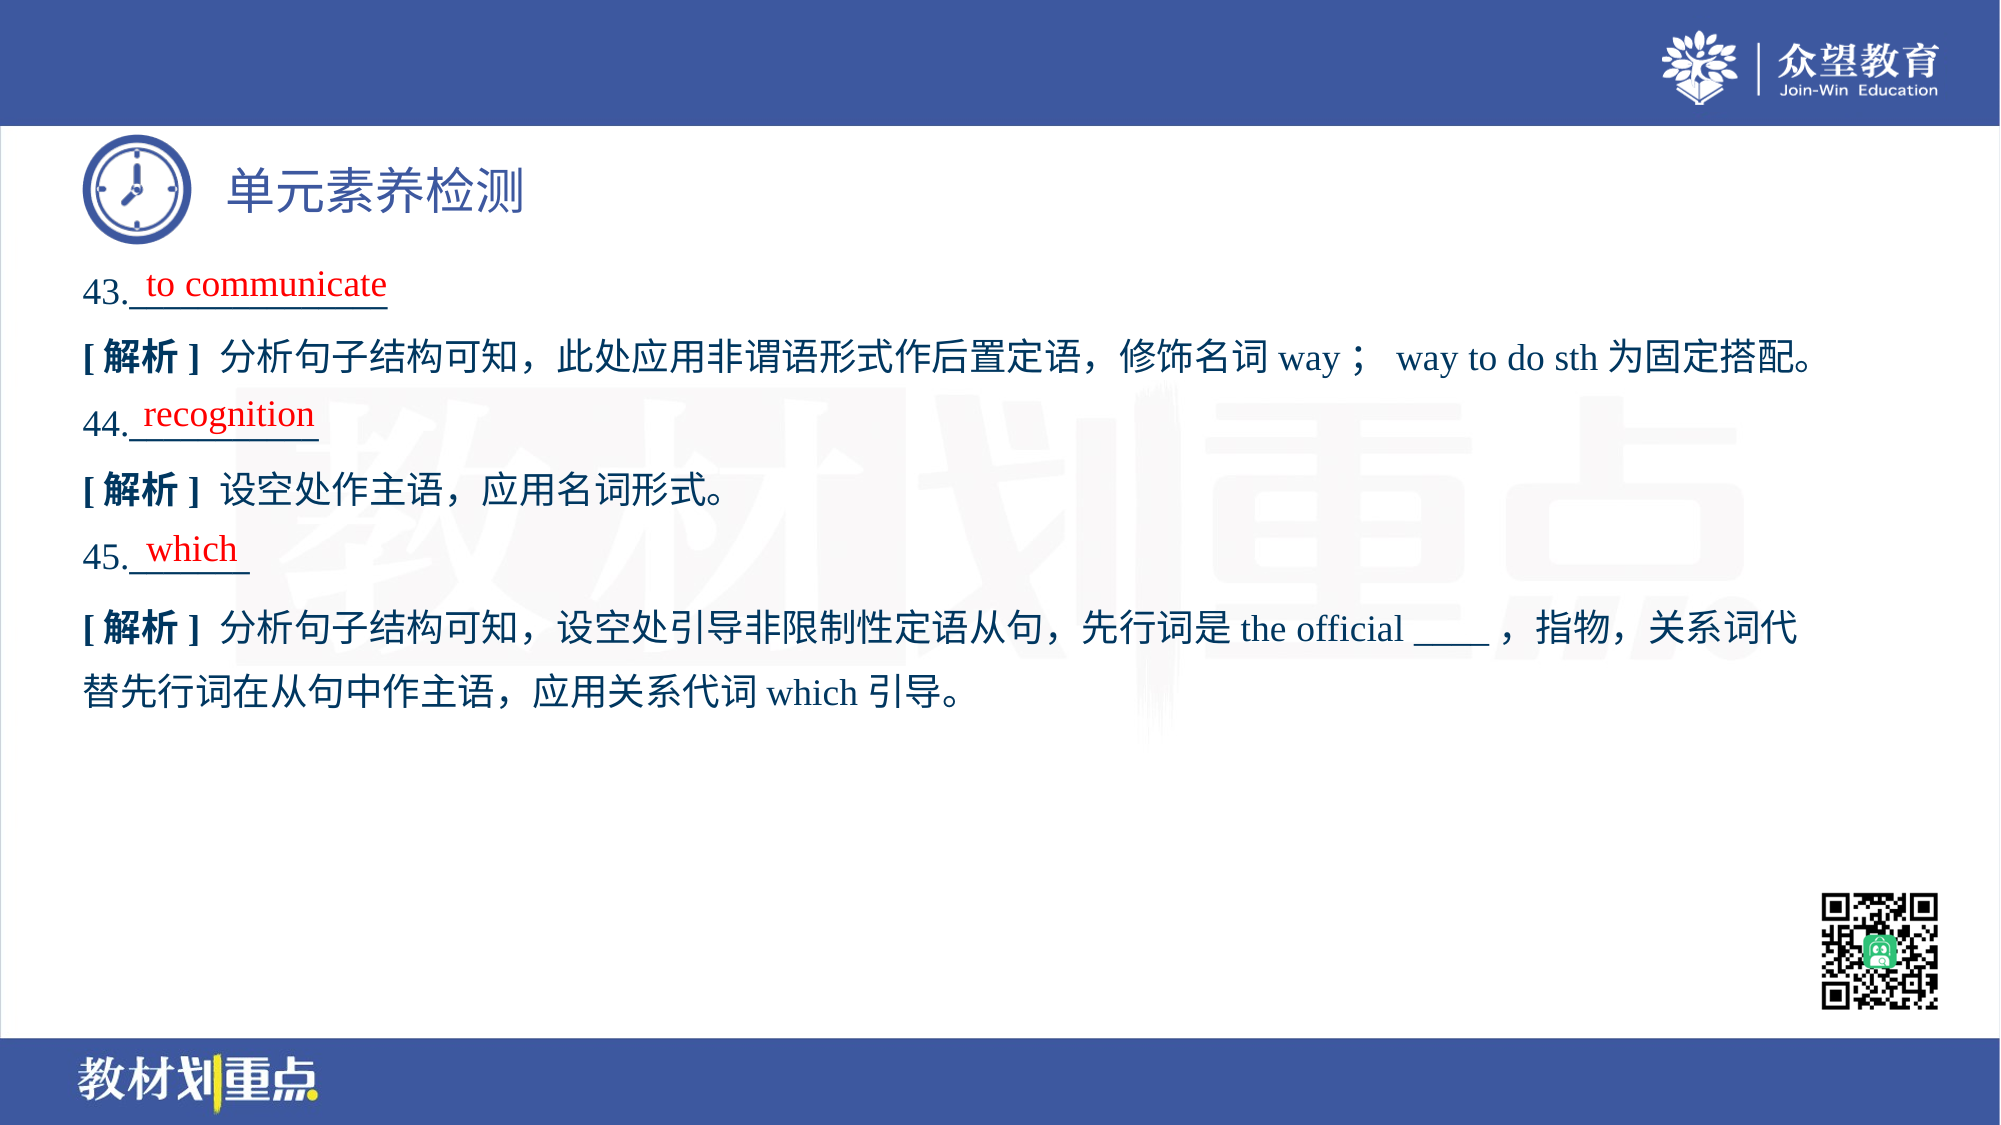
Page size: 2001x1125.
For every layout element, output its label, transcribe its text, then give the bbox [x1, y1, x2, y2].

text_box 45._______ [82, 512, 1817, 571]
text_box 44.___________ [82, 379, 1817, 438]
text_box [解析] 设空处作主语，应用名词形式。 [82, 446, 1817, 504]
picture [0, 0, 2000, 1125]
text_box to communicate [128, 239, 406, 297]
text_box [解析] 分析句子结构可知，此处应用非谓语形式作后置定语，修饰名词way；way to do sth为固定搭配。 [82, 313, 1817, 371]
text_box recognition [130, 369, 329, 428]
text_box [解析] 分析句子结构可知，设空处引导非限制性定语从句，先行词是the official ____，指物，关系词代 替先行词在从句中作主语，应用关系代词which引导。 [82, 580, 1817, 707]
text_box which [132, 504, 252, 563]
text_box 43._______________ [82, 247, 1817, 306]
